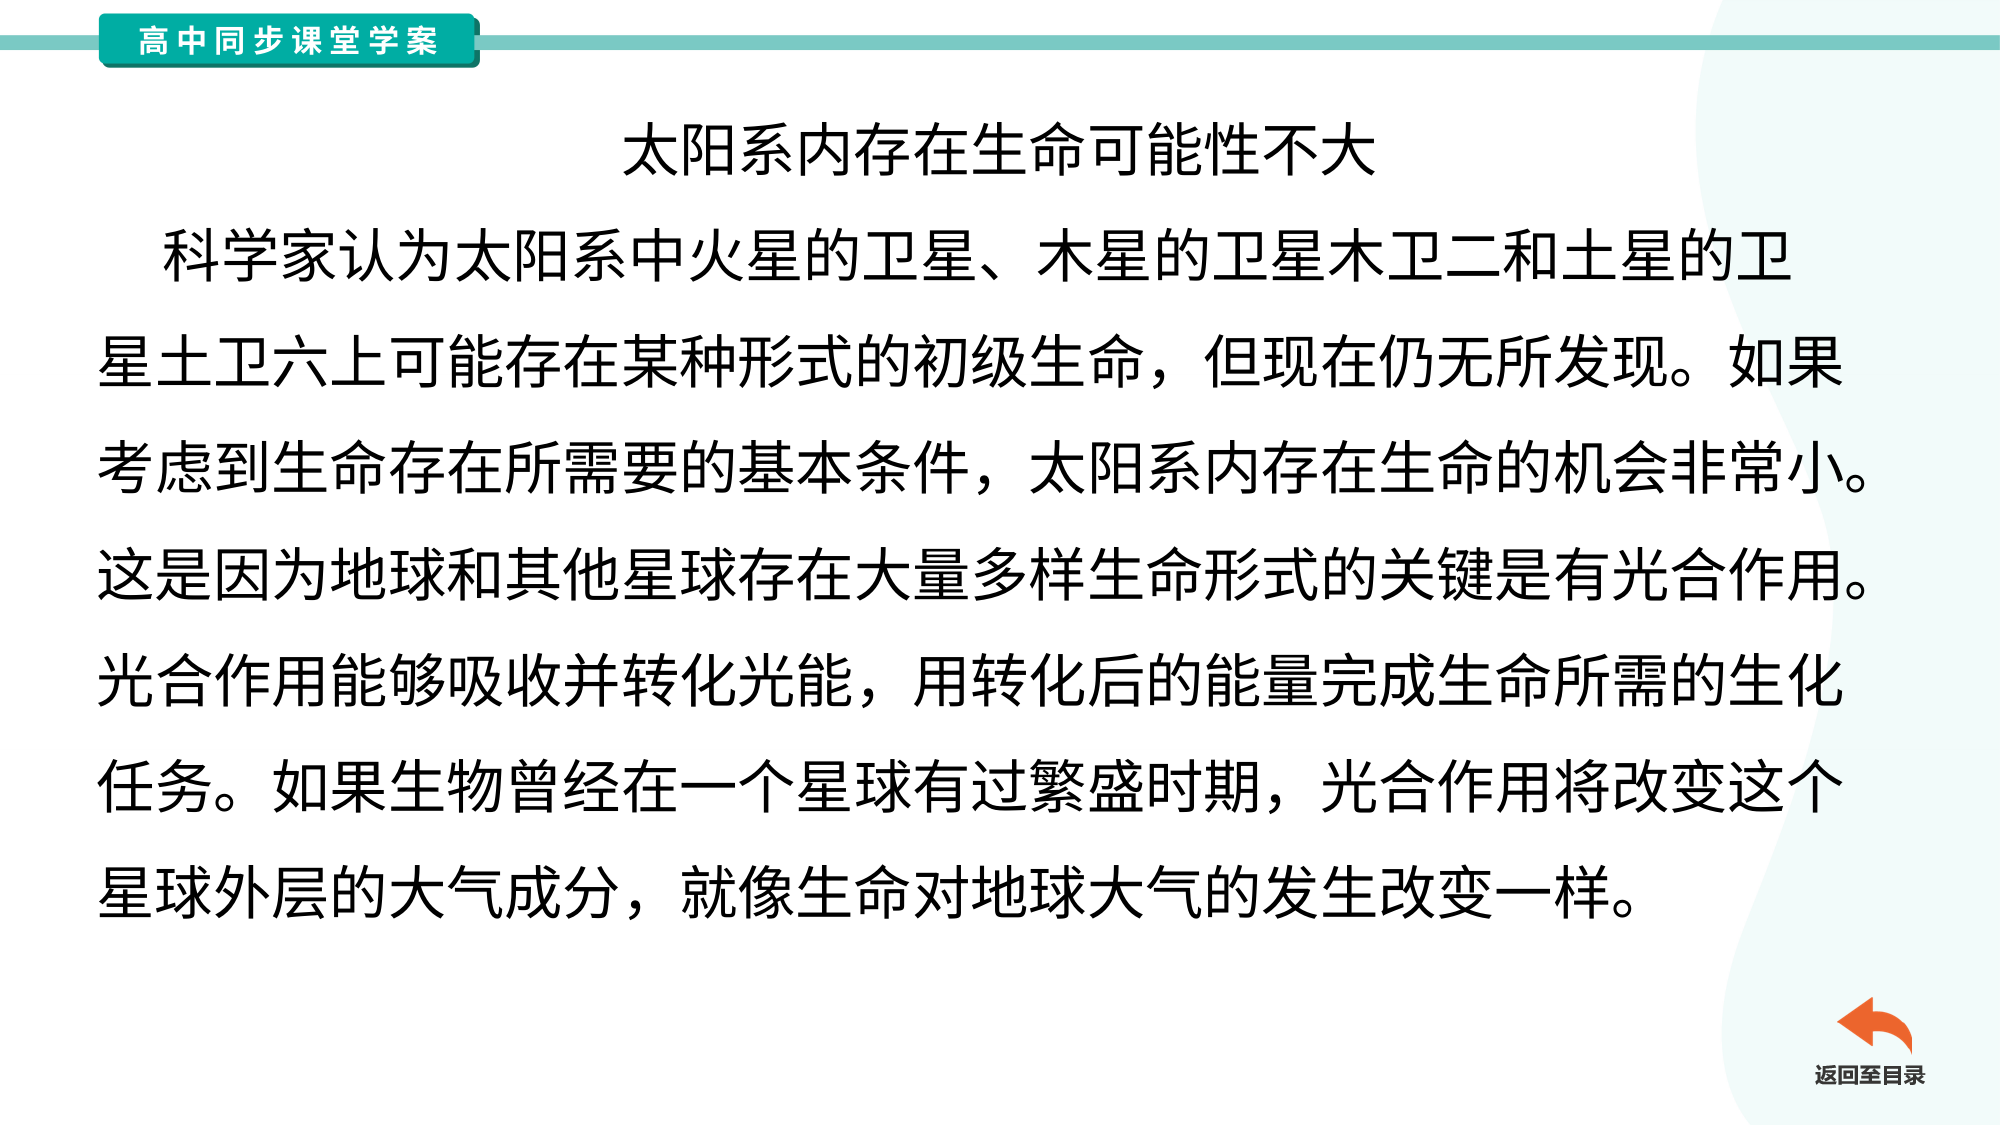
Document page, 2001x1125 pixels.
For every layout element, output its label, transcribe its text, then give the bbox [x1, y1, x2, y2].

picture [0, 0, 2000, 1125]
text_box 太阳系内存在生命可能性不大 科学家认为太阳系中火星的卫星、木星的卫星木卫二和土星的卫 星土卫六上可能存在某种形式的初级生命，但现在仍无所发现。如果 考虑到生命存在所需要的基本条件，太阳系内存在生命的机会非常小。 这是因为地球和其他星球存在大量多样生命形式的关键是有光合作用。 光合作用能够吸收并转化光能，用转化后的能量完成生命所需的生化 任务。如果生物曾经在一个星球有过繁盛时期，光合作用将改变这个 星球外层的大气成分，就像生命对地球大气的发生改变一样。 [100, 76, 1899, 927]
